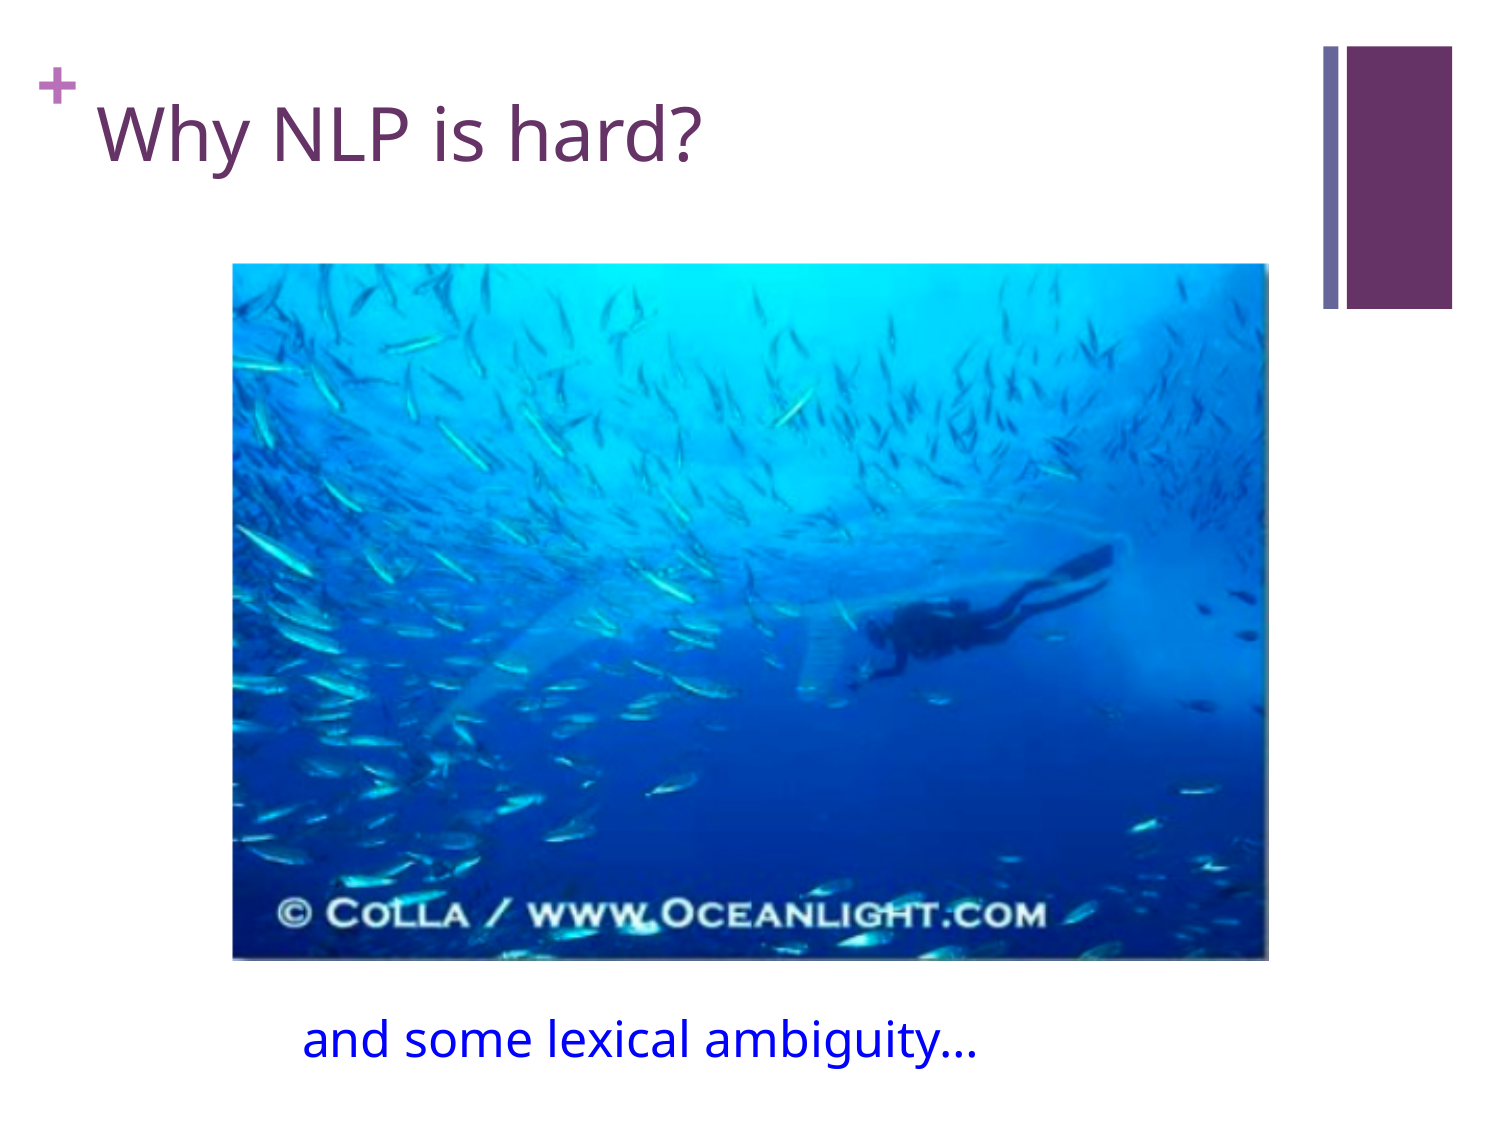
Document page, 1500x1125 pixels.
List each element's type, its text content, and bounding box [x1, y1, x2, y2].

text_box and some lexical ambiguity… [287, 999, 1038, 1075]
title Why NLP is hard? [81, 79, 1322, 263]
picture [230, 261, 1270, 961]
